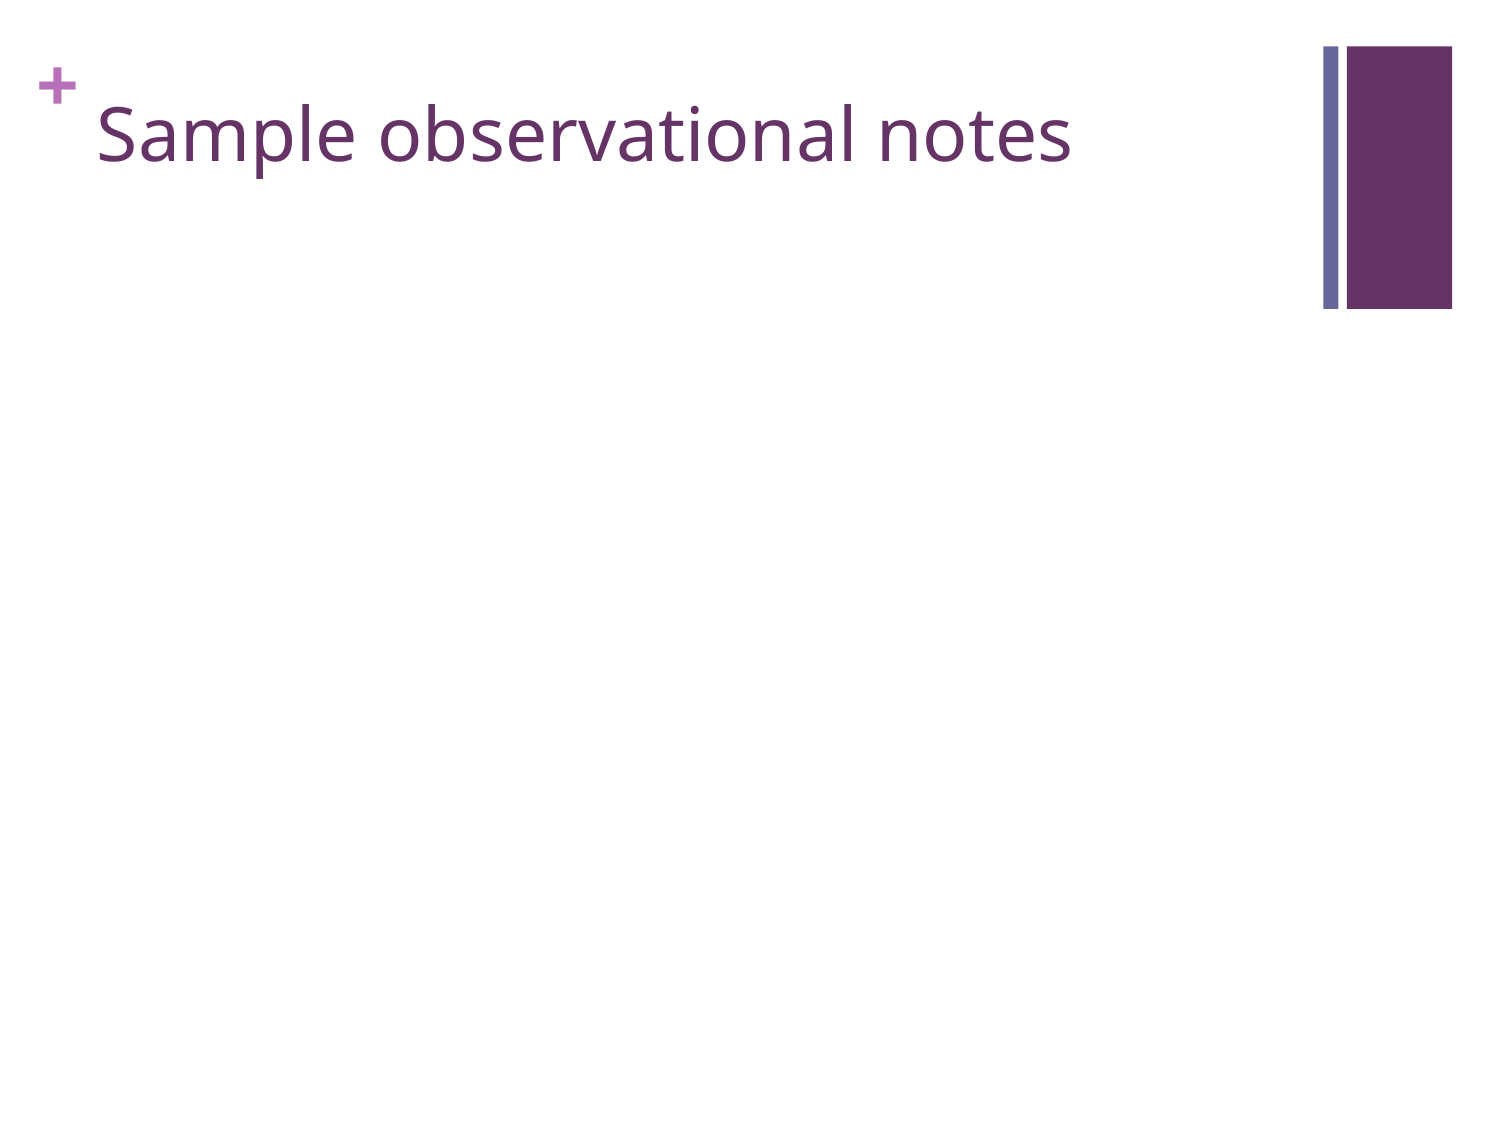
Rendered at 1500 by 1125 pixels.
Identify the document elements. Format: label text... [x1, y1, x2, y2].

title Sample observational notes [81, 79, 1322, 263]
